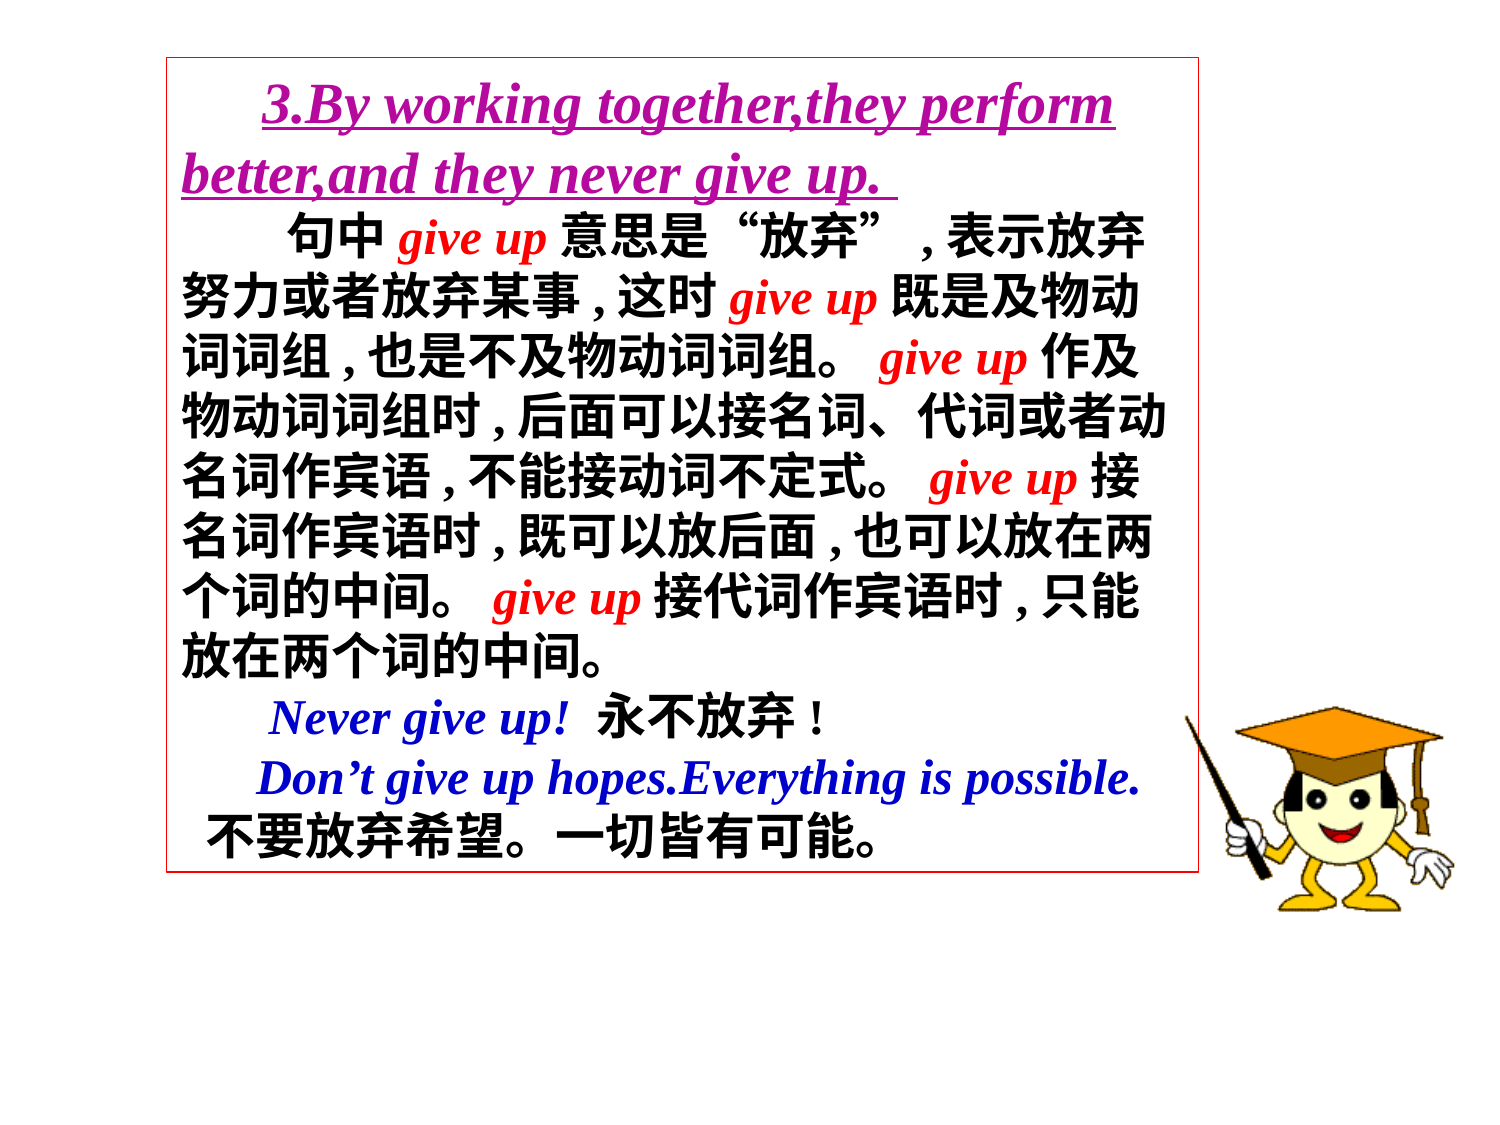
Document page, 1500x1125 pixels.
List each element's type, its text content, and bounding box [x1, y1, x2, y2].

picture [1164, 691, 1478, 926]
text_box 3.By working together,they perform better,and they never give up. 句中give up意思是“放弃”,表示放弃努力或者放弃某事,这时give up既是及物动词词组,也是不及物动词词组。give up作及物动词词组时,后面可以接名词、代词或者动名词作宾语,不能接动词不定式。give up接名词作宾语时,既可以放后面,也可以放在两个词的中间。give up接代词作宾语时,只能放在两个词的中间。 Never give up! 永不放弃! Don’t give up hopes.Everything is possible. 不要放弃希望。一切皆有可能。 [166, 57, 1199, 873]
